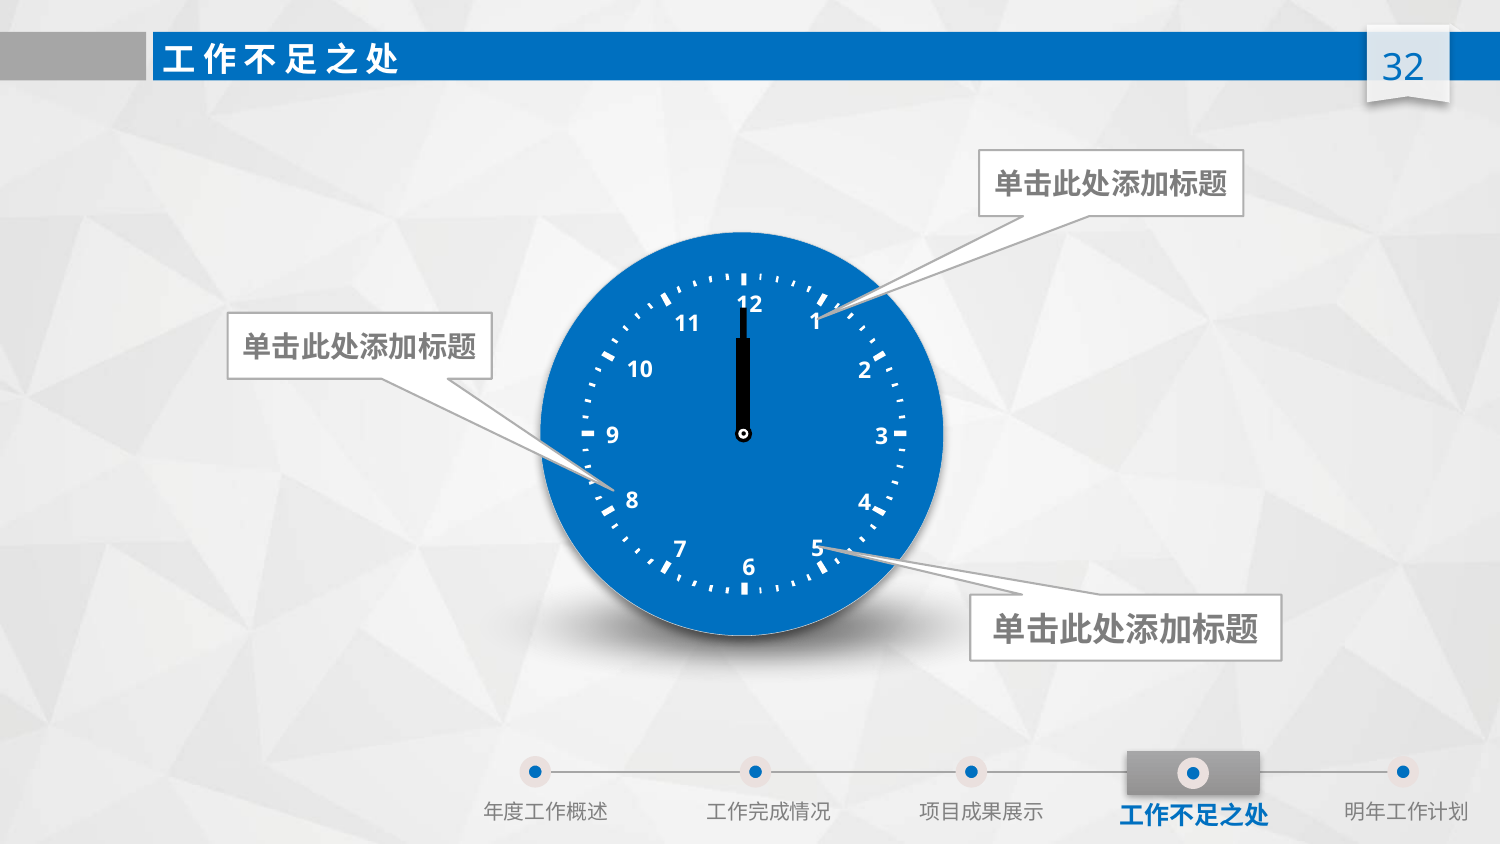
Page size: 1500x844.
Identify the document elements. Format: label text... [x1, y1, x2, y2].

text_box 工 作 不 足 之 处 [147, 31, 491, 86]
text_box 单击此处添加标题 [1032, 582, 1282, 661]
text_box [734, 289, 753, 579]
text_box [622, 232, 862, 271]
text_box [540, 318, 576, 464]
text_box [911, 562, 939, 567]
picture [0, 0, 1500, 31]
picture [0, 81, 1500, 844]
text_box 单击此处添加标题 [908, 150, 1244, 284]
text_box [581, 272, 907, 595]
text_box [541, 457, 576, 549]
text_box 单击此处添加标题 [227, 312, 576, 473]
text_box [911, 323, 944, 545]
